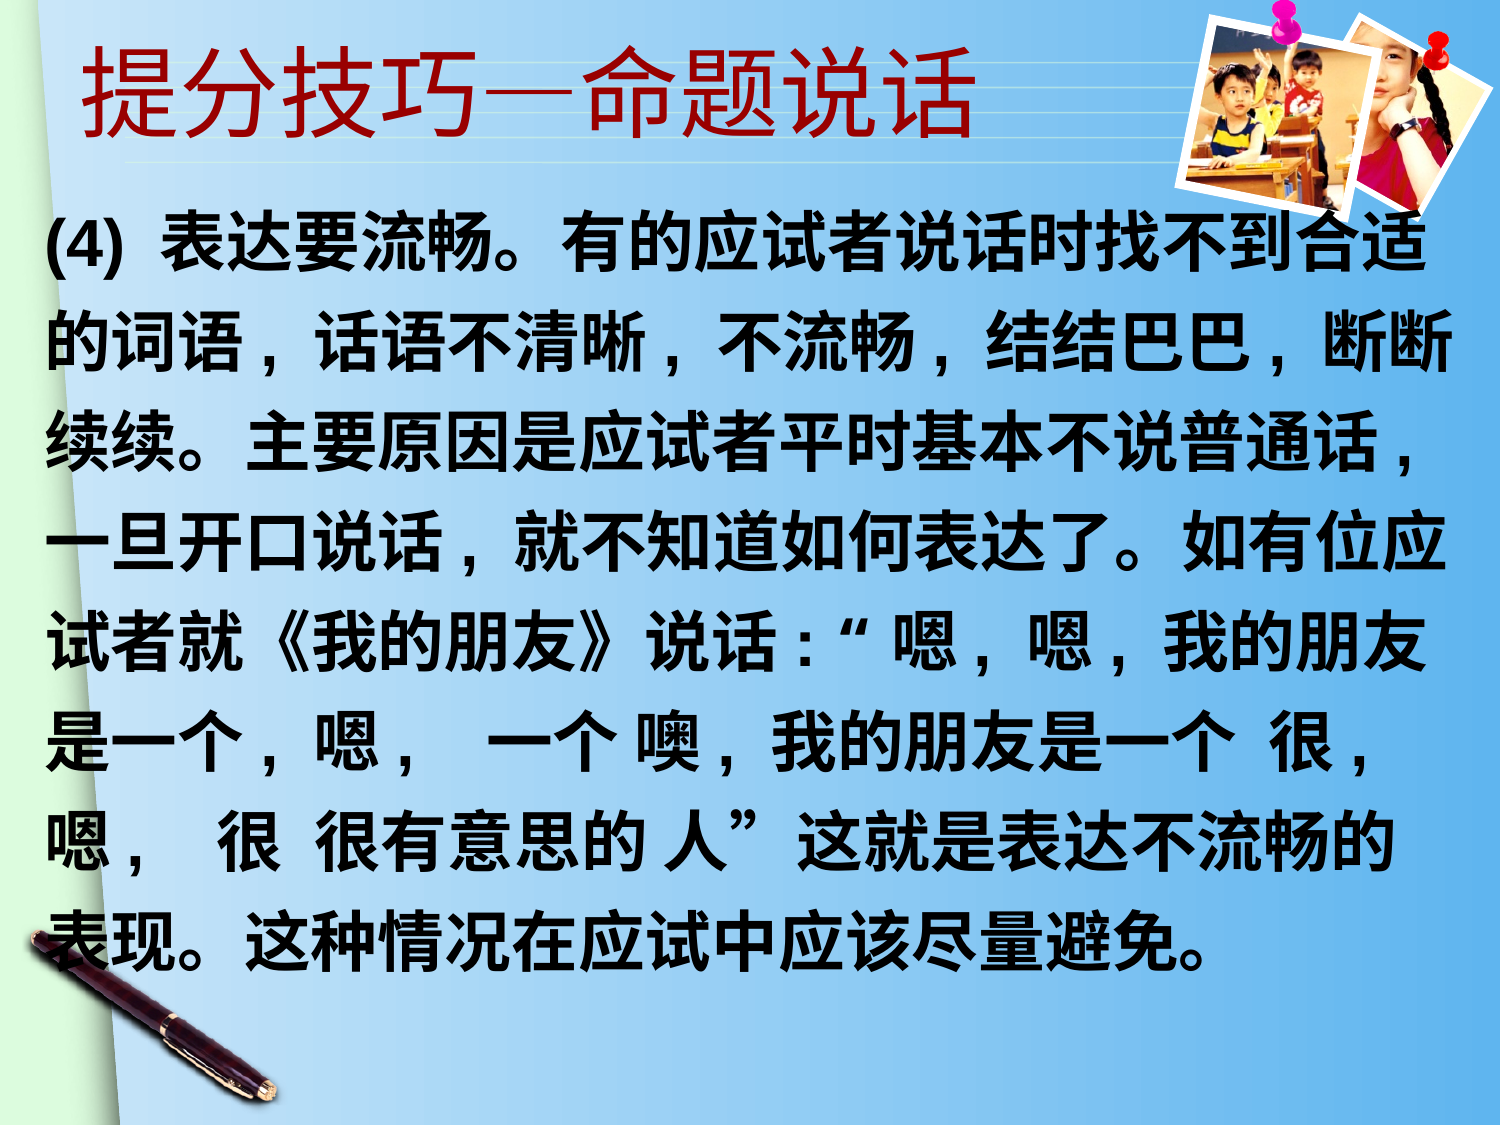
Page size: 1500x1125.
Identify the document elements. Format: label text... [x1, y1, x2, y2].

picture [0, 0, 288, 1125]
picture [1247, 0, 1371, 172]
text_box 提分技巧—命题说话 [64, 0, 1247, 172]
text_box (4) 表达要流畅。有的应试者说话时找不到合适的词语, 话语不清晰, 不流畅, 结结巴巴, 断断续续。主要原因是应试者平时基本不说普通话, 一旦开口说话, 就不知道如何表达了。如有位应试者就《我的朋友》说话: “嗯, 嗯, 我的朋友是一个, 嗯, 一个 噢, 我的朋友是一个 很, 嗯, 很 很有意思的 人”这就是表达不流畅的表现。这种情况在应试中应该尽量避免。 [29, 172, 1471, 987]
picture [1351, 22, 1484, 172]
